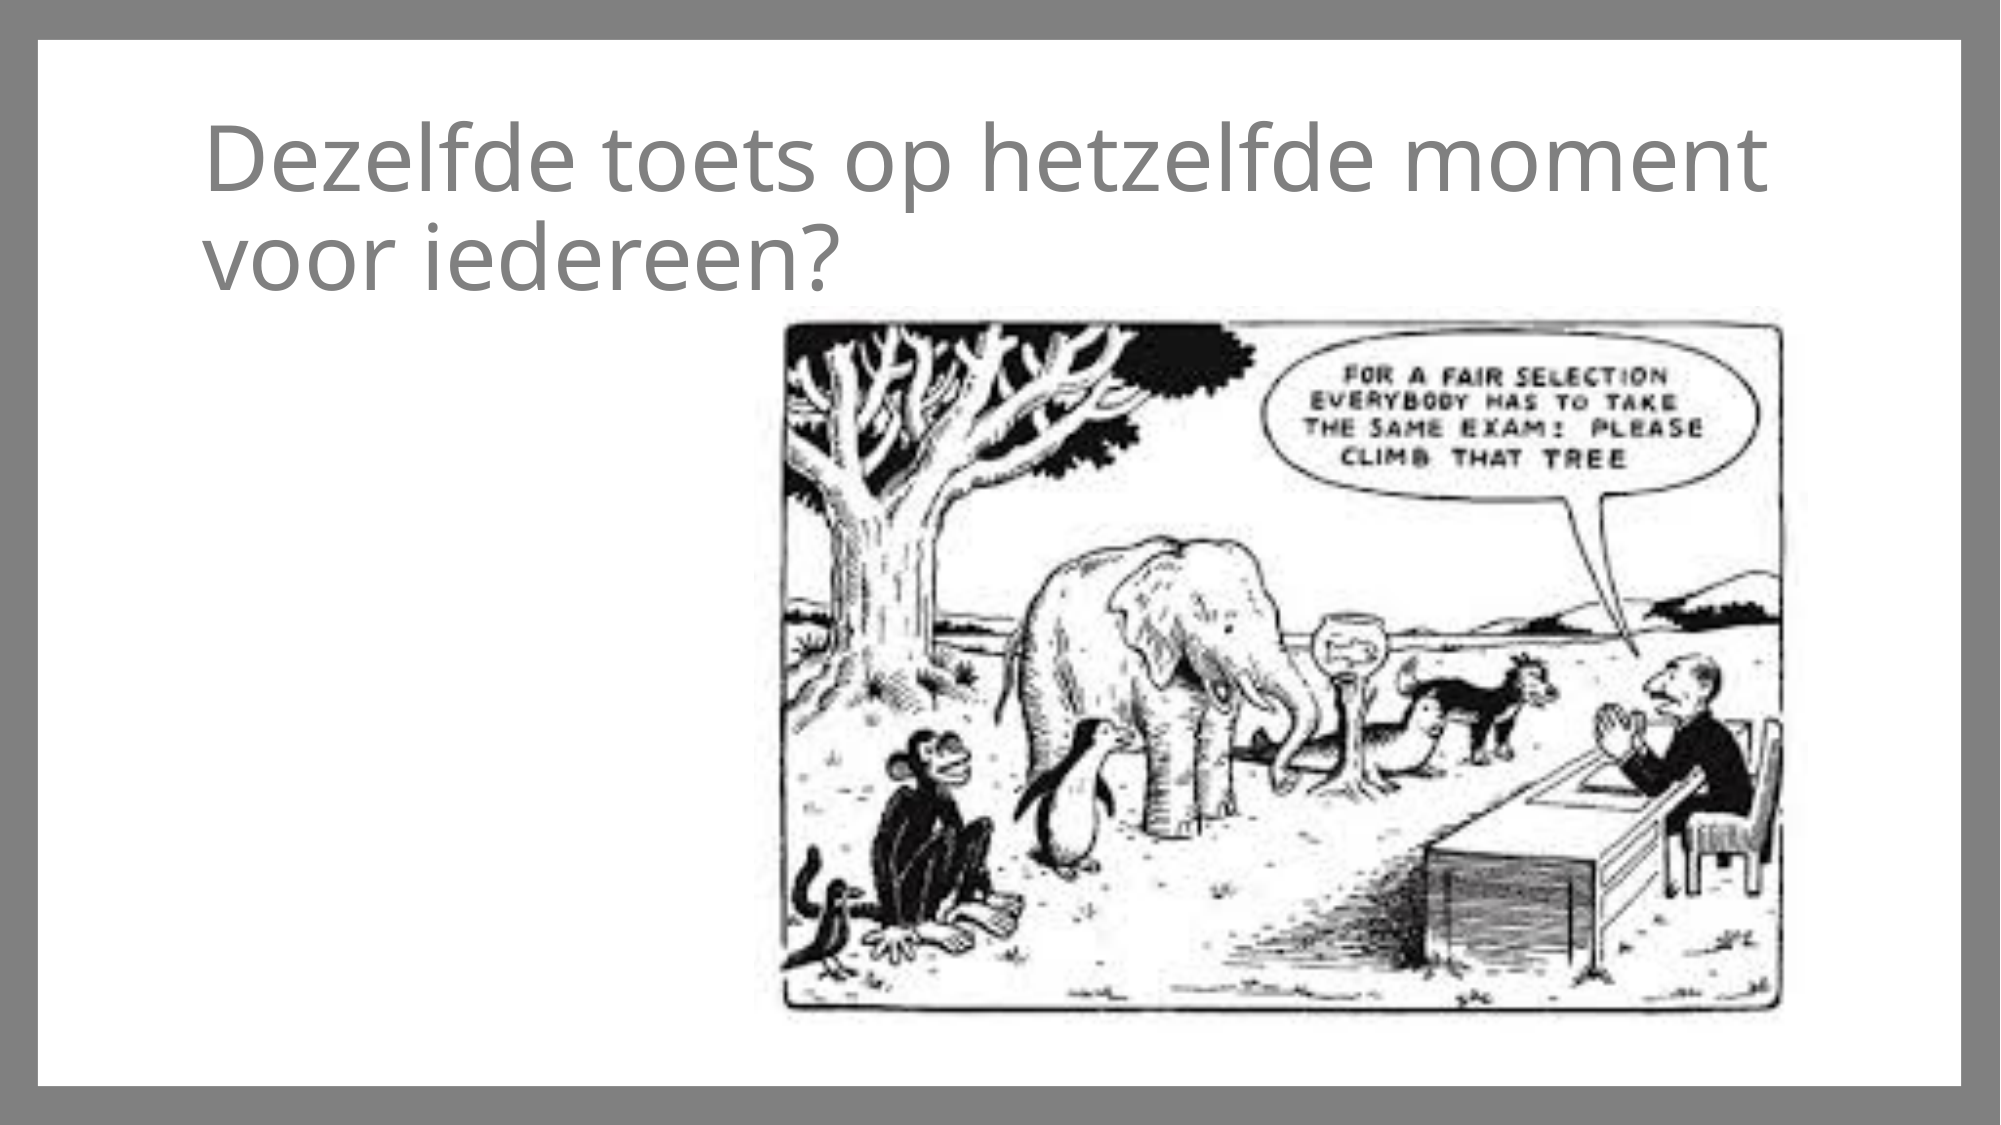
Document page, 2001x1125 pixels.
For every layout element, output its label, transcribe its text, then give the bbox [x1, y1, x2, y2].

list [753, 306, 1808, 1033]
title Dezelfde toets op hetzelfde moment voor iedereen? [187, 99, 1808, 323]
